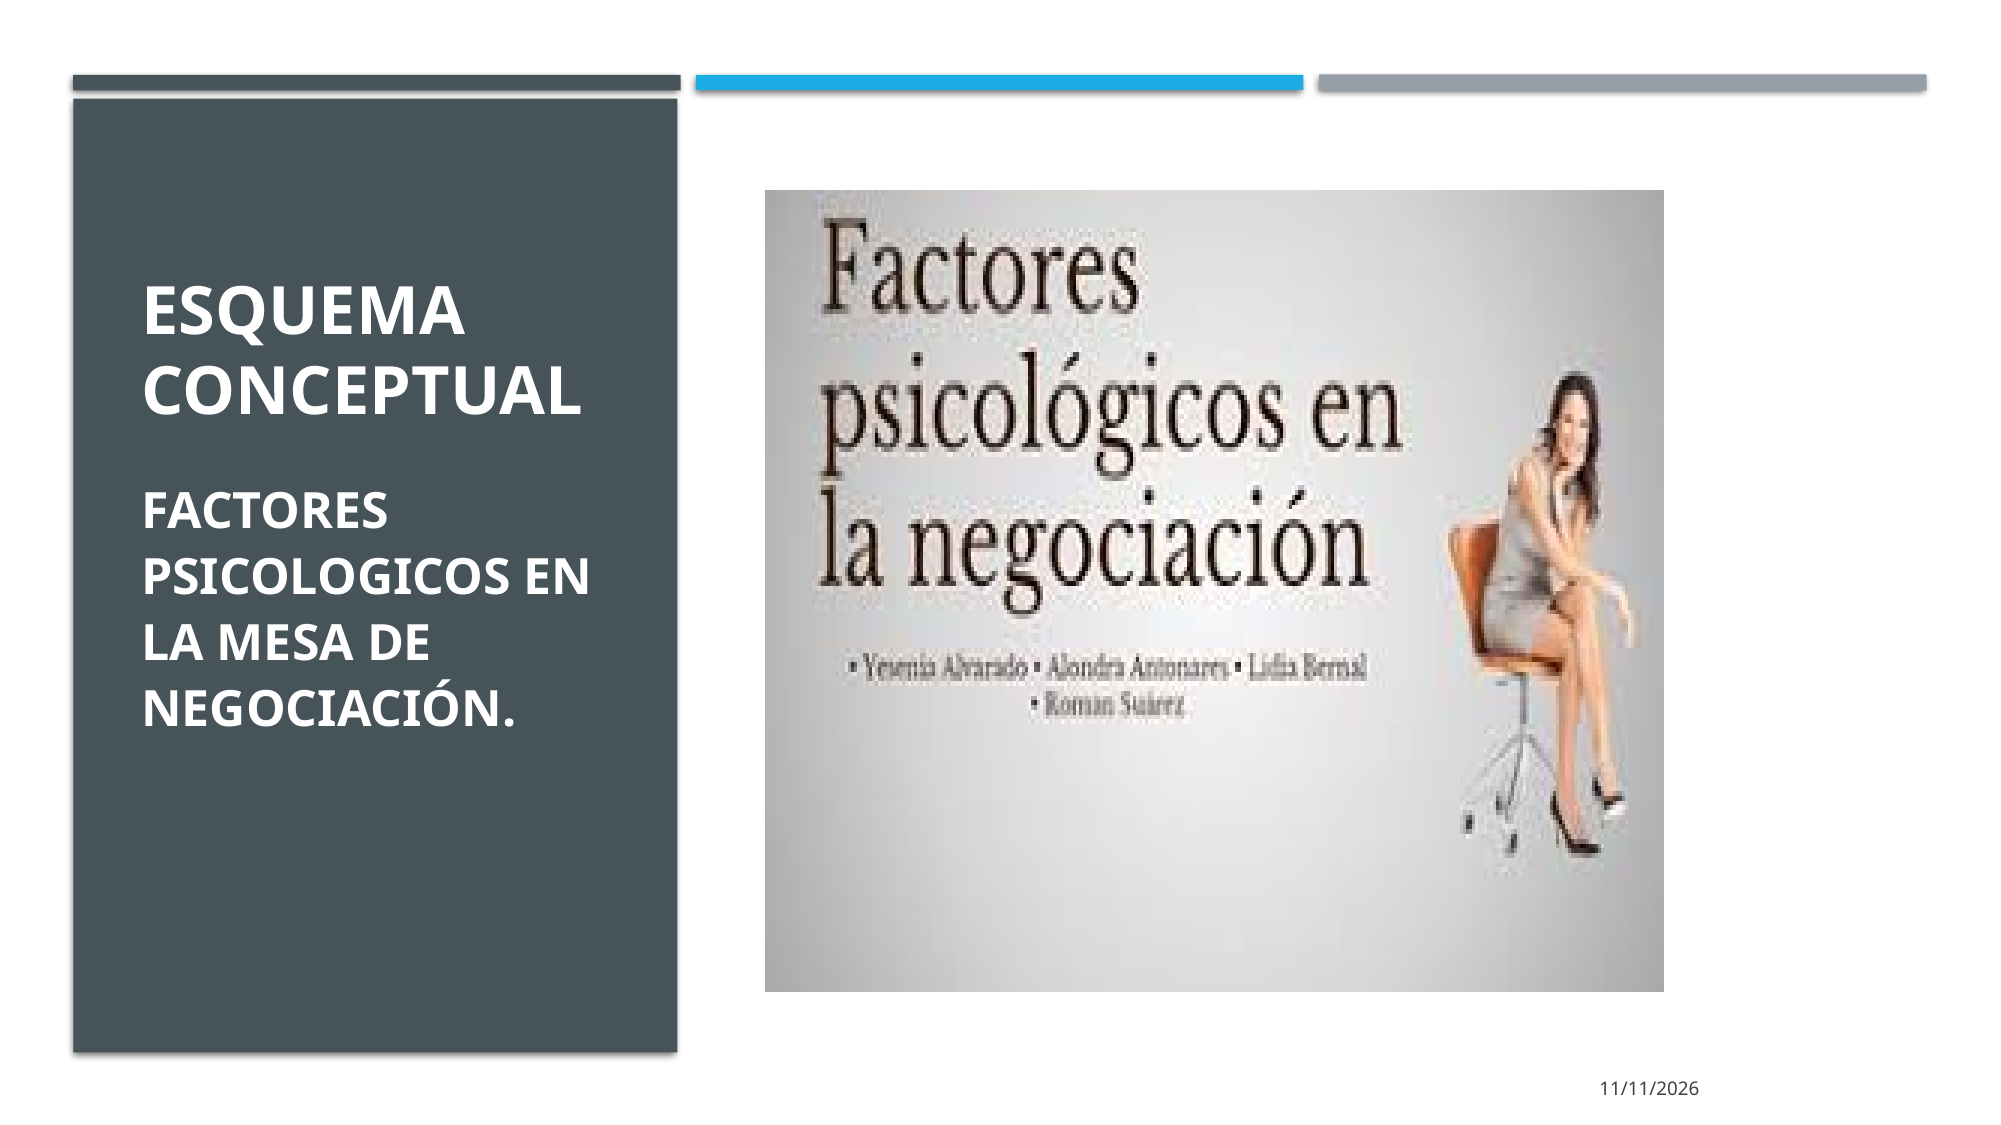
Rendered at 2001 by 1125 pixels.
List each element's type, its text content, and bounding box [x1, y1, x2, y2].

list FACTORES PSICOLOGICOS EN LA MESA DE NEGOCIACIÓN. [125, 465, 624, 958]
title ESQUEMA CONCEPTUAL [125, 153, 624, 436]
picture [765, 189, 1665, 993]
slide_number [1247, 1059, 1715, 1120]
